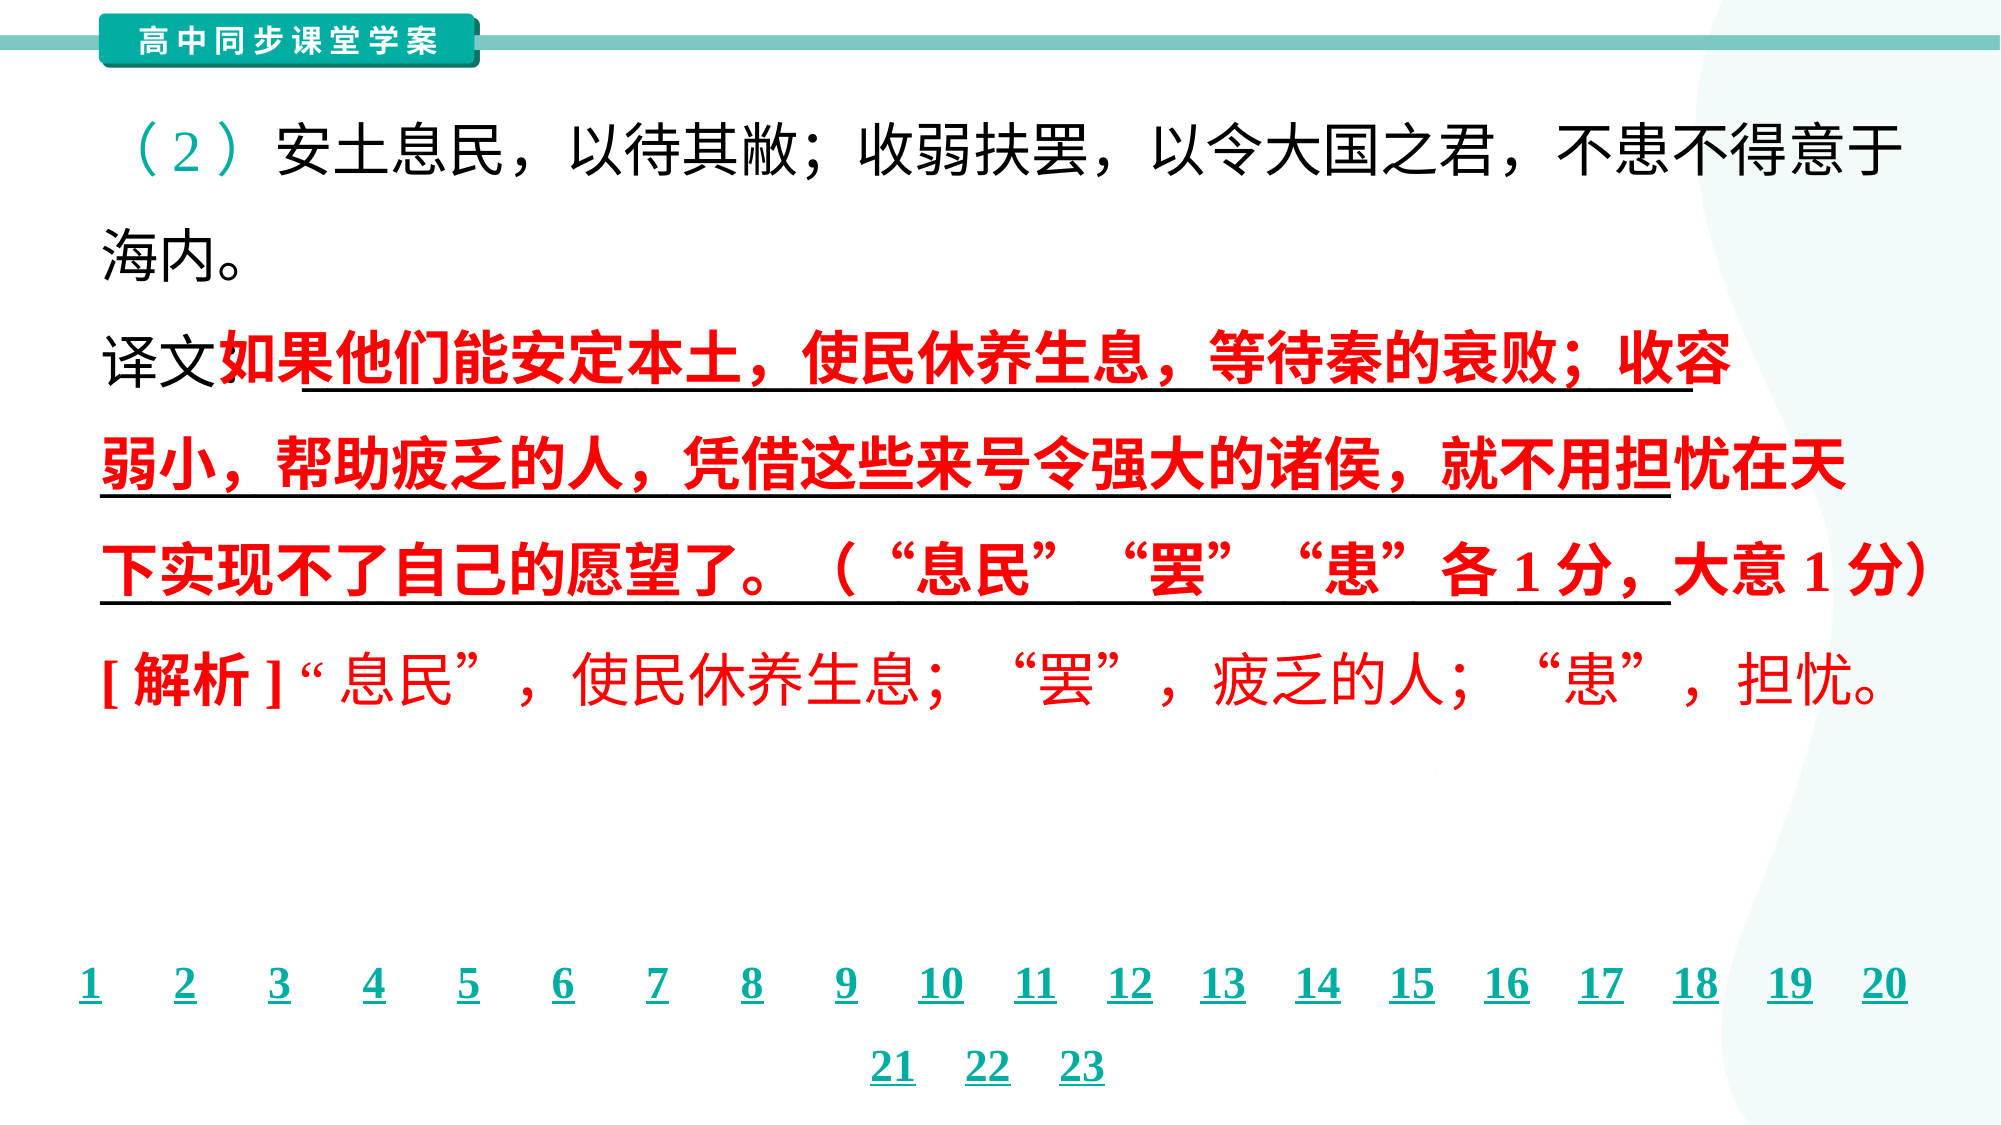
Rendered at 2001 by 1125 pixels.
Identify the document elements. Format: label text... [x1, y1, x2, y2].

text_box （2）安土息民，以待其敝；收弱扶罢，以令大国之君，不患不得意于 海内。 译文： ______________________________________________________ _____________________________________________________________ _____________________________________________________________ [100, 76, 1899, 284]
text_box [解析] “息民”，使民休养生息；“罢”，疲乏的人；“患”，担忧。 [100, 610, 1899, 713]
picture [0, 0, 2000, 1125]
text_box （2）安土息民，以待其敝；收弱扶罢，以令大国之君，不患不得意于 海内。 译文： ______________________________________________________ _____________________________________________________________ _____________________________________________________________ [100, 604, 1899, 608]
text_box 如果他们能安定本土，使民休养生息，等待秦的衰败；收容 弱小，帮助疲乏的人，凭借这些来号令强大的诸侯，就不用担忧在天 下实现不了自己的愿望了。（“息民”“罢”“患”各1分，大意1分） [100, 284, 1899, 604]
